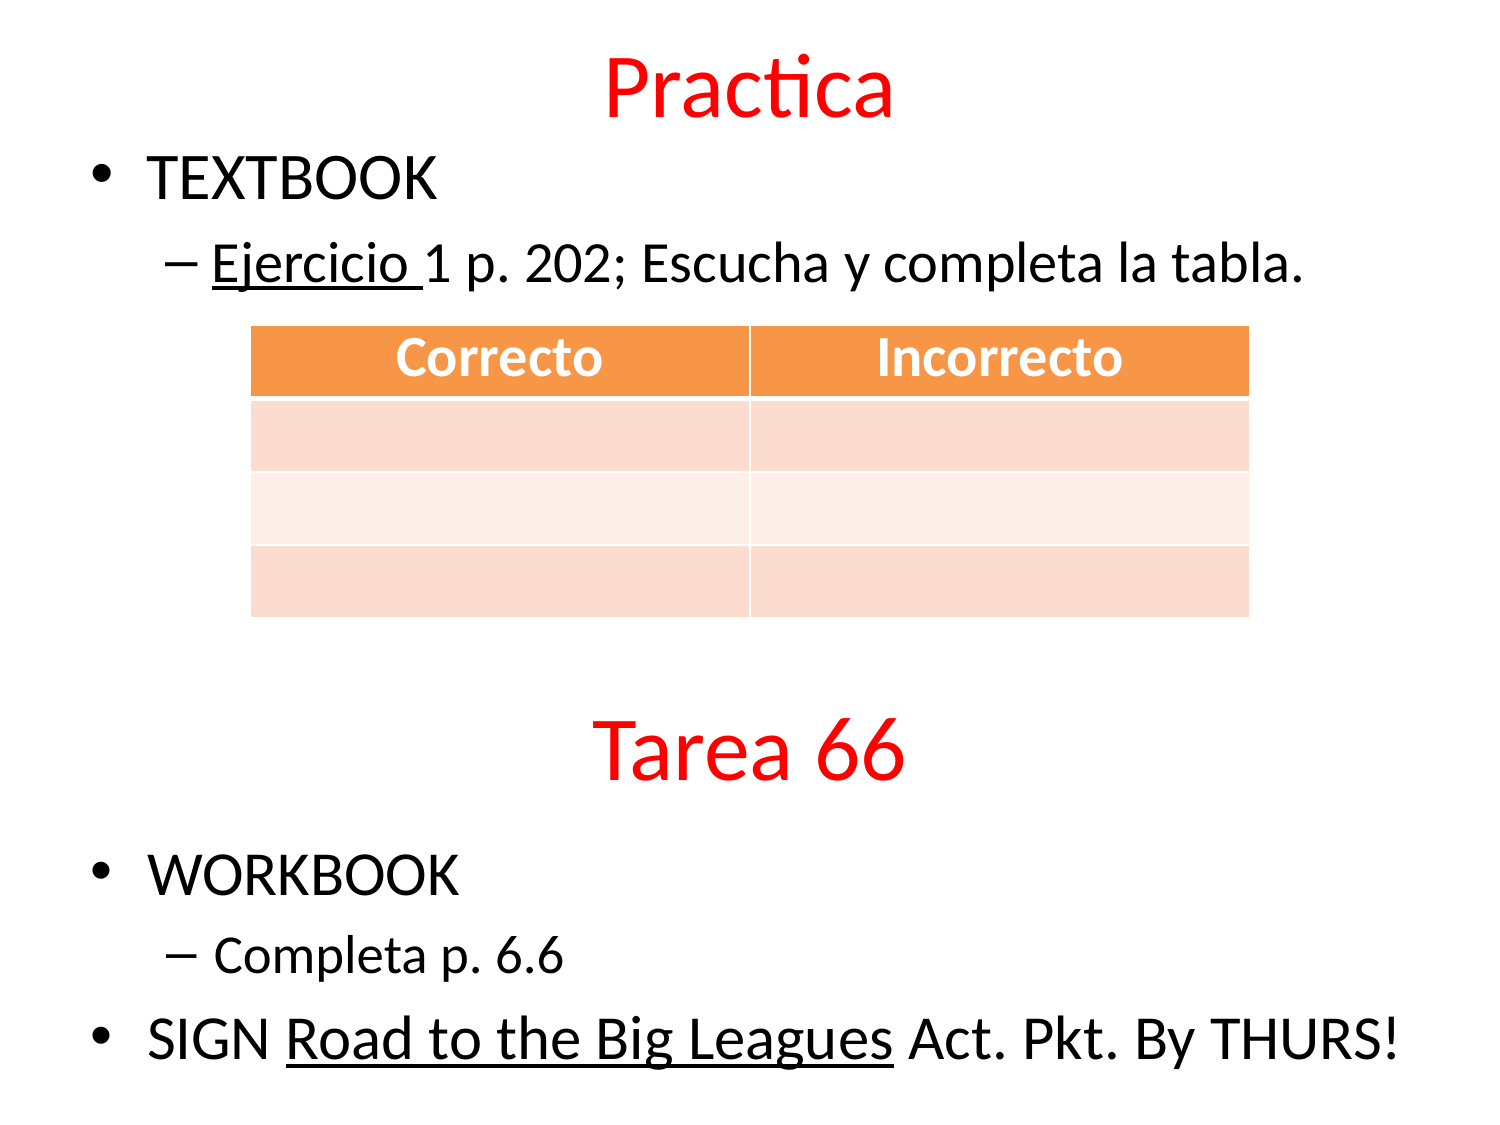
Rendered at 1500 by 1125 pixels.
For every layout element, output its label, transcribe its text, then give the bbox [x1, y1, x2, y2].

table_header Correcto [251, 326, 749, 396]
text_box WORKBOOK Completa p. 6.6 SIGN Road to the Big Leagues Act. Pkt. By THURS! [74, 838, 1425, 1088]
table_cell [251, 473, 749, 544]
table_cell [251, 401, 749, 471]
title Practica [75, 0, 1425, 125]
table_cell [751, 546, 1249, 617]
list TEXTBOOK Ejercicio 1 p. 202; Escucha y completa la tabla. [75, 125, 1425, 650]
table_cell [751, 473, 1249, 544]
table_header Incorrecto [751, 326, 1249, 396]
text_box Tarea 66 [74, 650, 1425, 838]
table_cell [751, 401, 1249, 471]
table_cell [251, 546, 749, 617]
